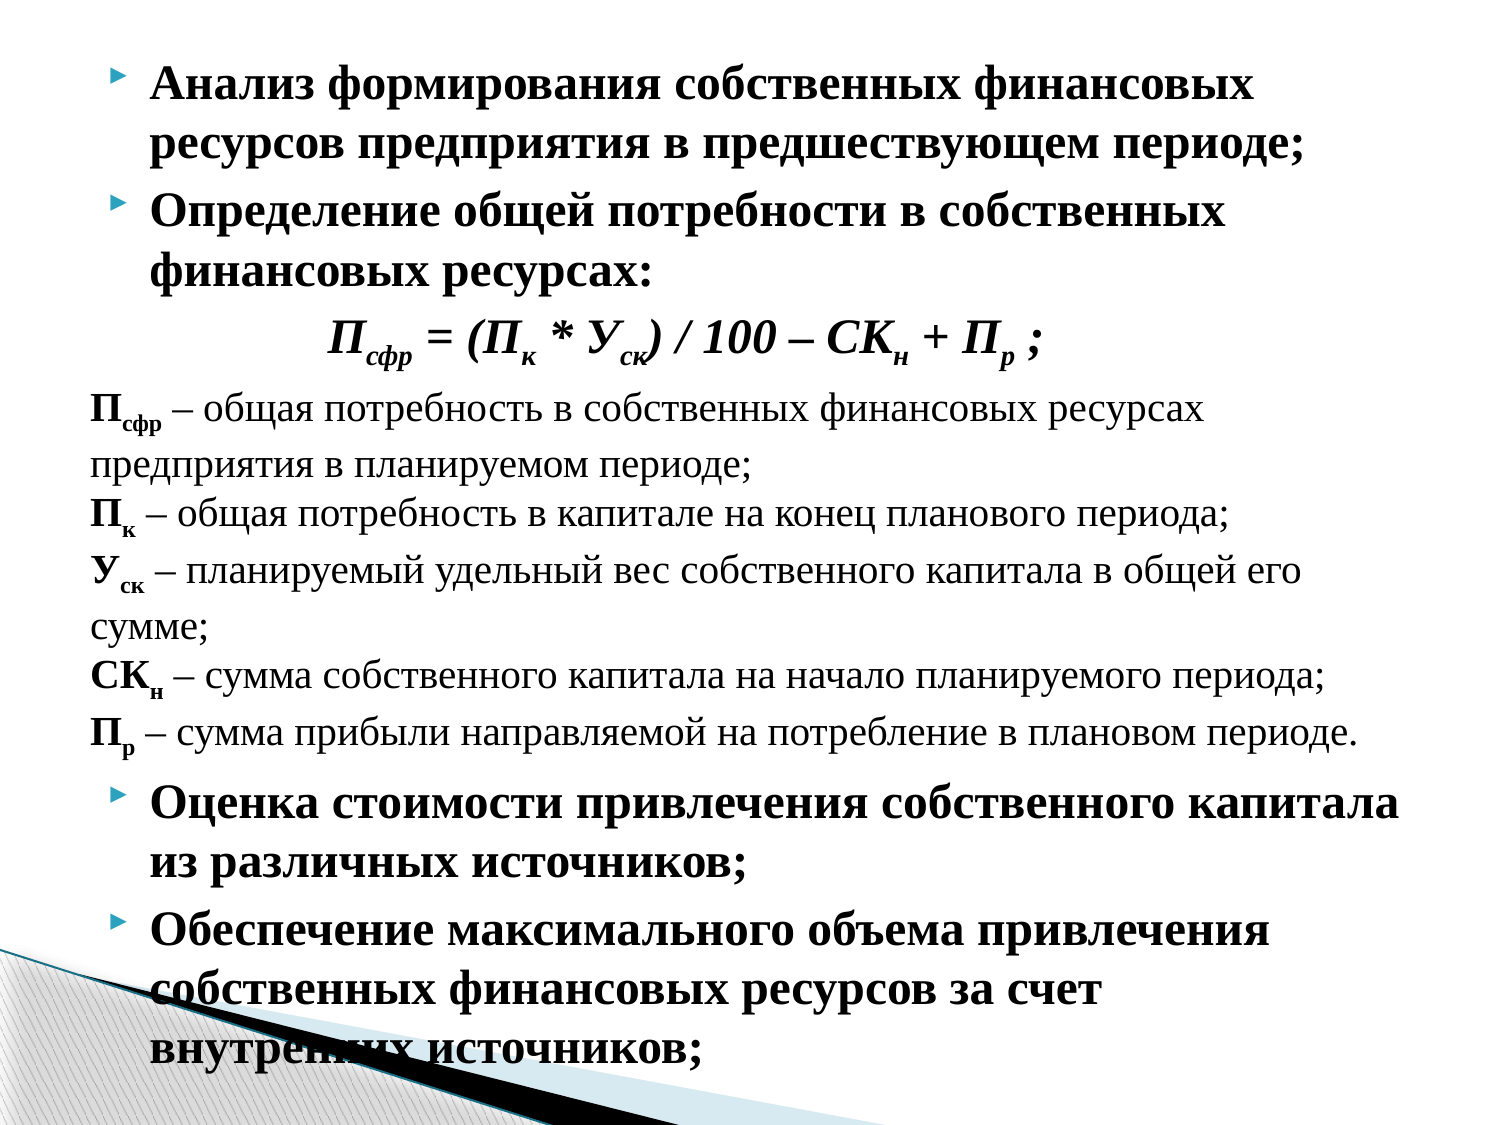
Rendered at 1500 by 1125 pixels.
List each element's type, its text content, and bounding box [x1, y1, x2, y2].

list Анализ формирования собственных финансовых ресурсов предприятия в предшествующем периоде; Определение общей потребности в собственных финансовых ресурсах: Псфр = (Пк * Уск) / 100 – СКн + Пр ; Псфр – общая потребность в собственных финансовых ресурсах предприятия в планируемом периоде; Пк – общая потребность в капитале на конец планового периода; Уск – планируемый удельный вес собственного капитала в общей его сумме; СКн – сумма собственного капитала на начало планируемого периода; Пр – сумма прибыли направляемой на потребление в плановом периоде. Оценка стоимости привлечения собственного капитала из различных источников; Обеспечение максимального объема привлечения собственных финансовых ресурсов за счет внутренних источников; [74, 42, 1426, 1083]
